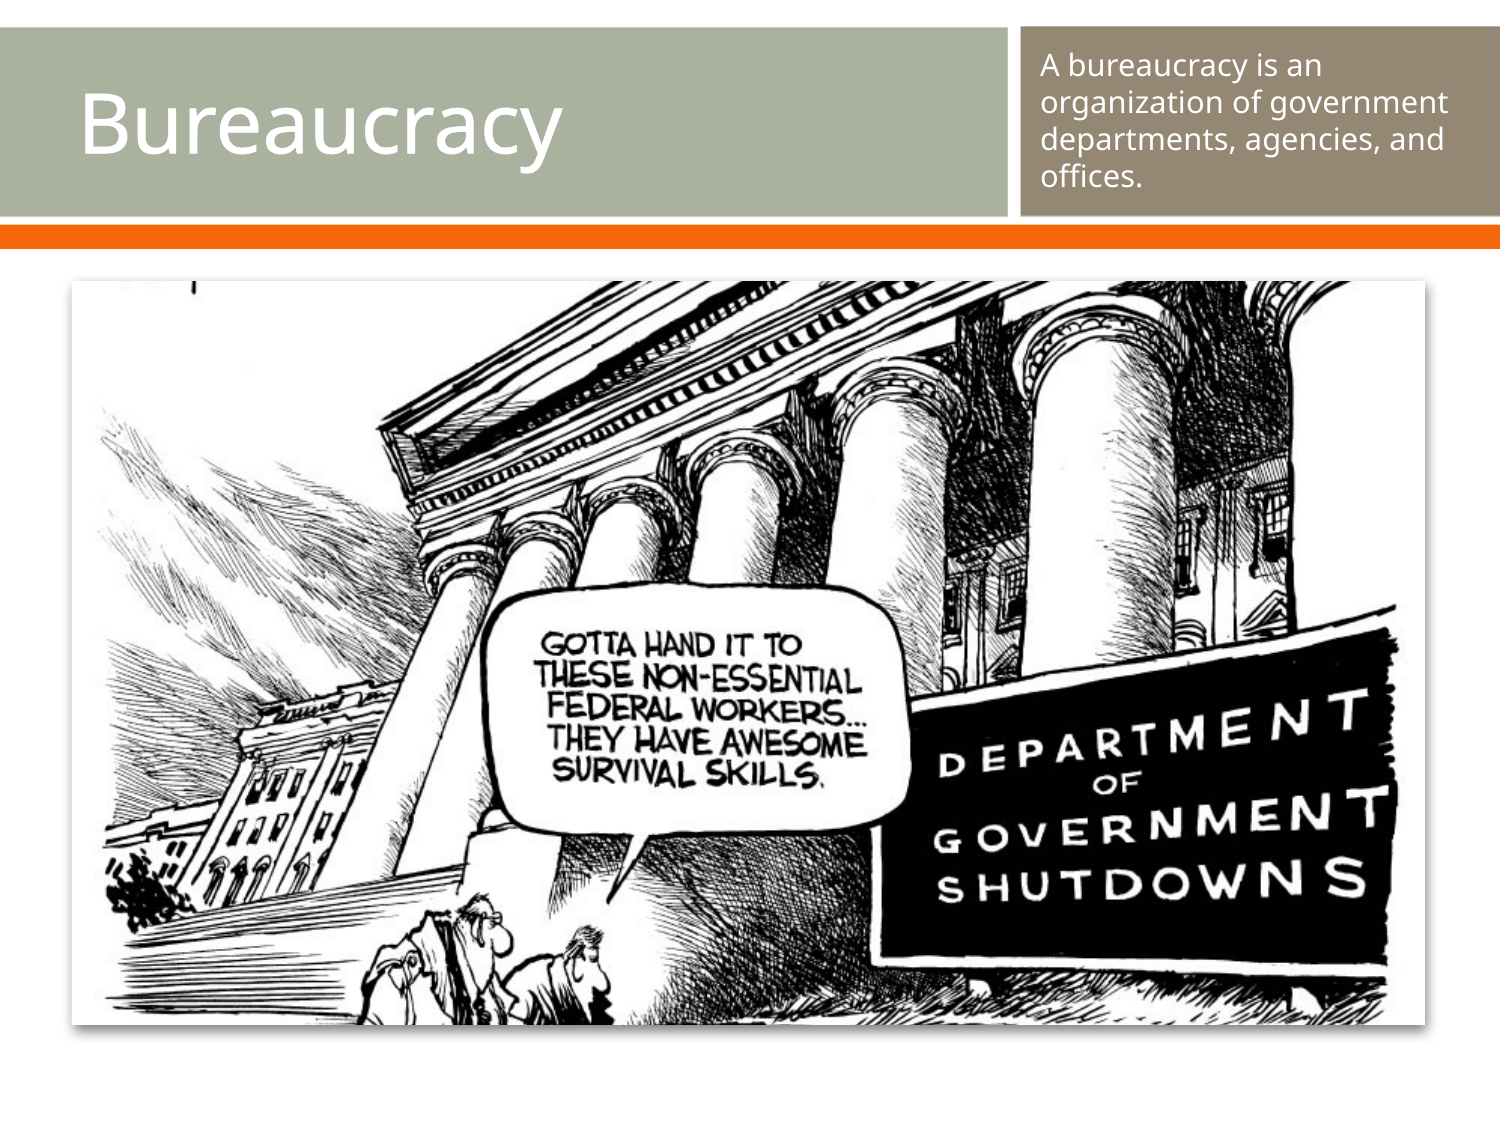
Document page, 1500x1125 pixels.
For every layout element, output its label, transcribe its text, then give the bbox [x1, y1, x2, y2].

picture [71, 281, 1426, 1026]
title Bureaucracy [62, 37, 988, 203]
list A bureaucracy is an organization of government departments, agencies, and offices. [1025, 37, 1488, 203]
